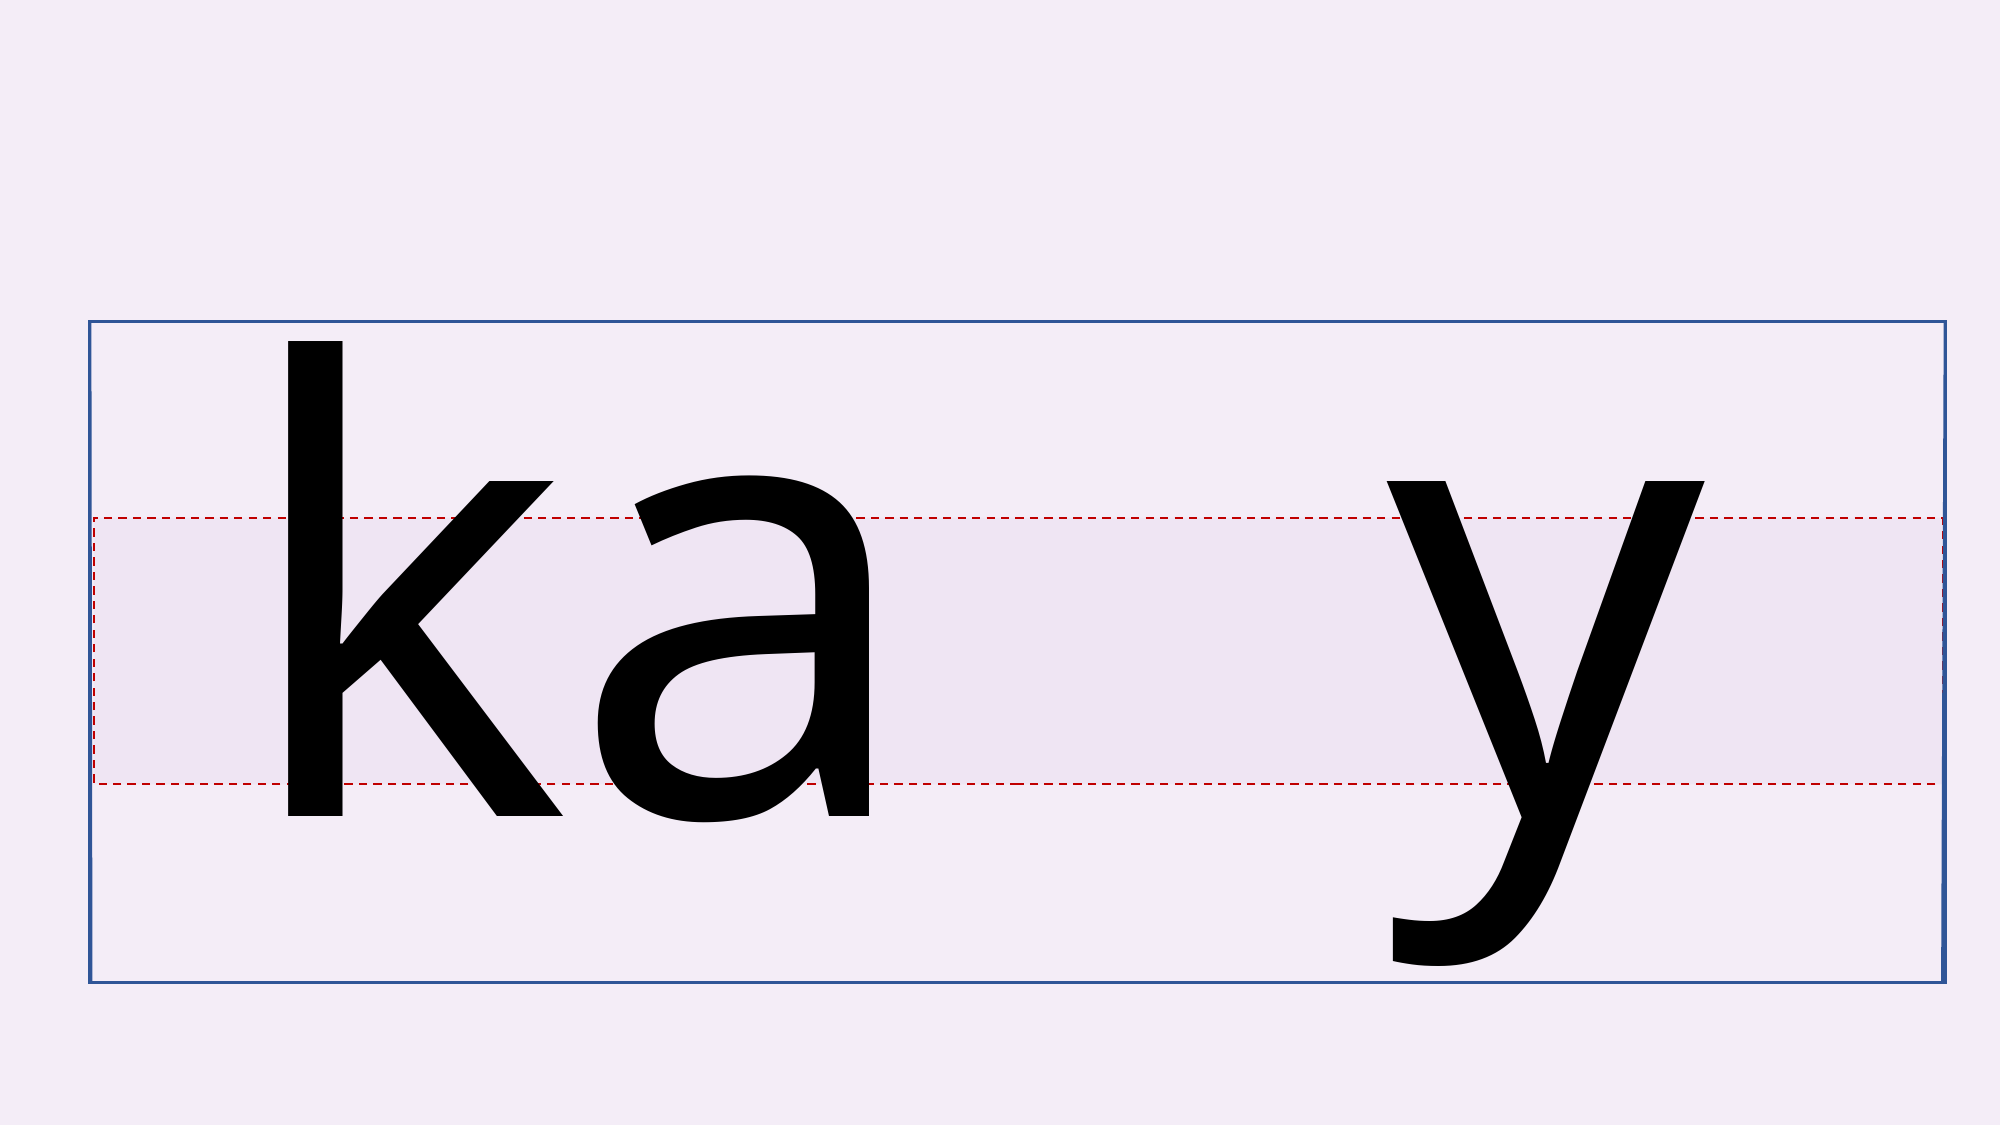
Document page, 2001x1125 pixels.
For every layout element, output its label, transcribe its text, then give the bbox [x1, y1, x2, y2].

text_box y [1371, 269, 2000, 1093]
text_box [89, 321, 1946, 983]
subtitle ka [58, 269, 1371, 1048]
